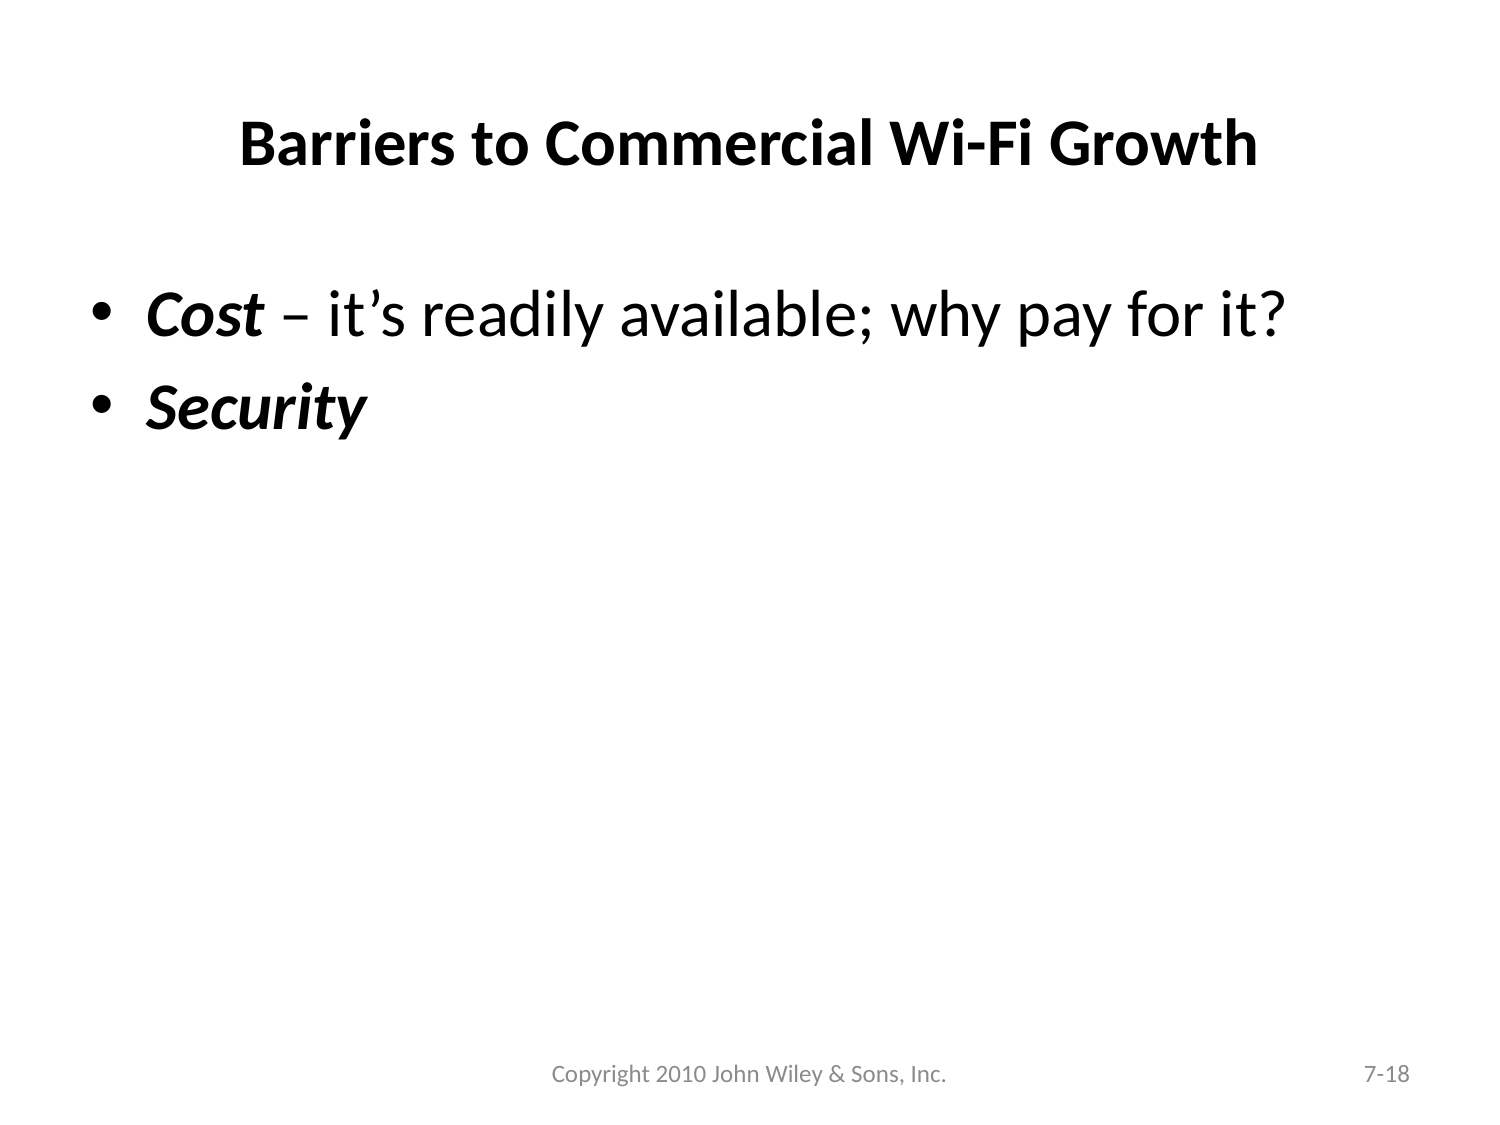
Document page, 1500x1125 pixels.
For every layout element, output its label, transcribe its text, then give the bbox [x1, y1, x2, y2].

title Barriers to Commercial Wi-Fi Growth [75, 45, 1425, 233]
footer Copyright 2010 John Wiley & Sons, Inc. [512, 1042, 988, 1103]
list Cost – it’s readily available; why pay for it? Security [75, 262, 1425, 1005]
slide_number 7-18 [1074, 1042, 1425, 1103]
